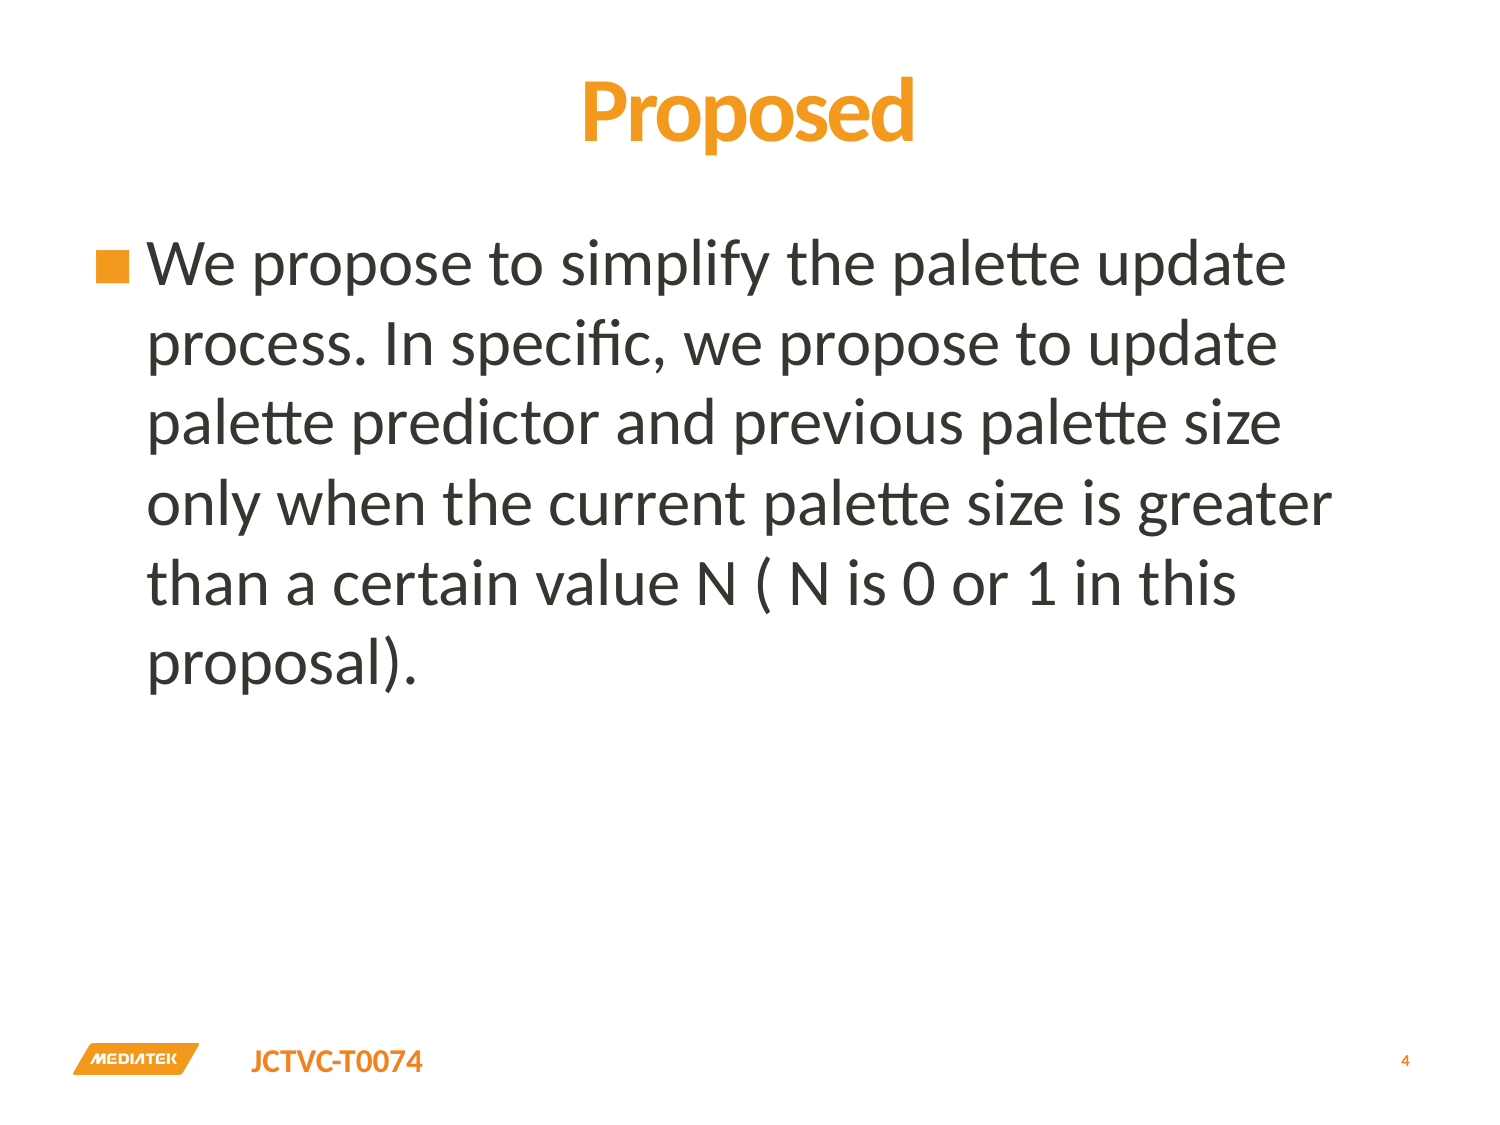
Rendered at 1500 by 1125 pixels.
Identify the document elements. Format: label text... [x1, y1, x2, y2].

slide_number 4 [1251, 1029, 1425, 1090]
picture [73, 1043, 199, 1075]
title Proposed [75, 70, 1425, 210]
list We propose to simplify the palette update process. In specific, we propose to update palette predictor and previous palette size only when the current palette size is greater than a certain value N ( N is 0 or 1 in this proposal). [75, 210, 1425, 990]
